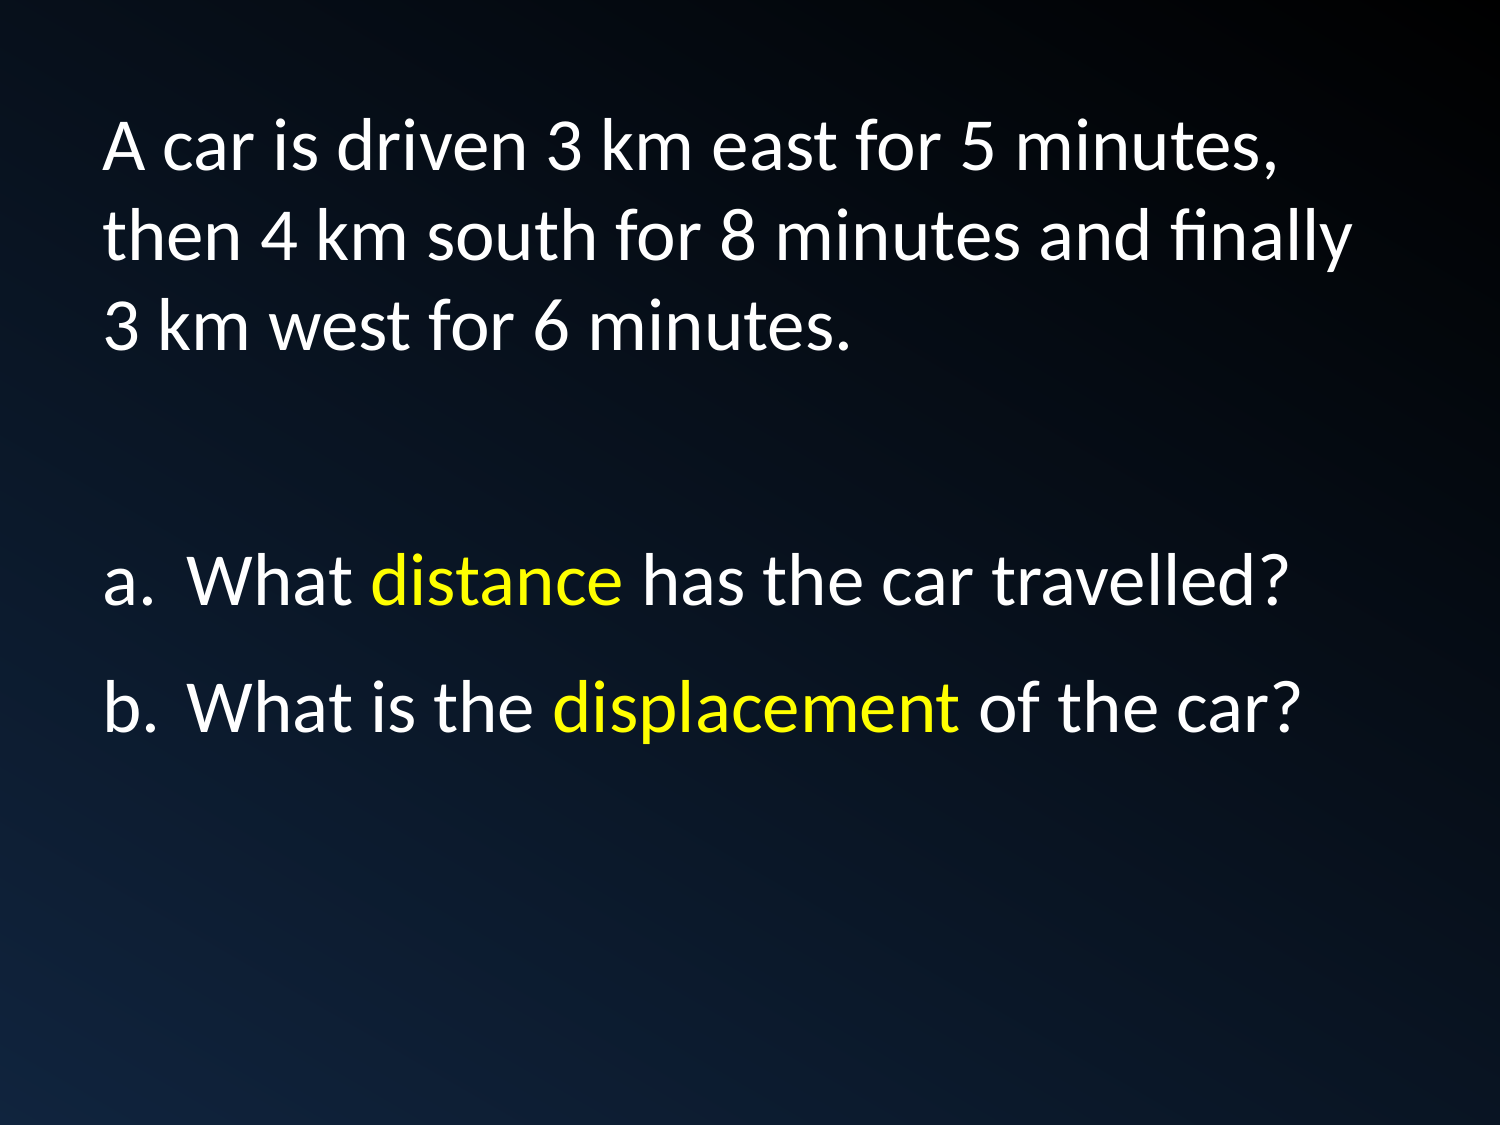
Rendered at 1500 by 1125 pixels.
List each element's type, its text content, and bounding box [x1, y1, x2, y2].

text_box A car is driven 3 km east for 5 minutes, then 4 km south for 8 minutes and finally 3 km west for 6 minutes. What distance has the car travelled? What is the displacement of the car? [87, 87, 1413, 755]
